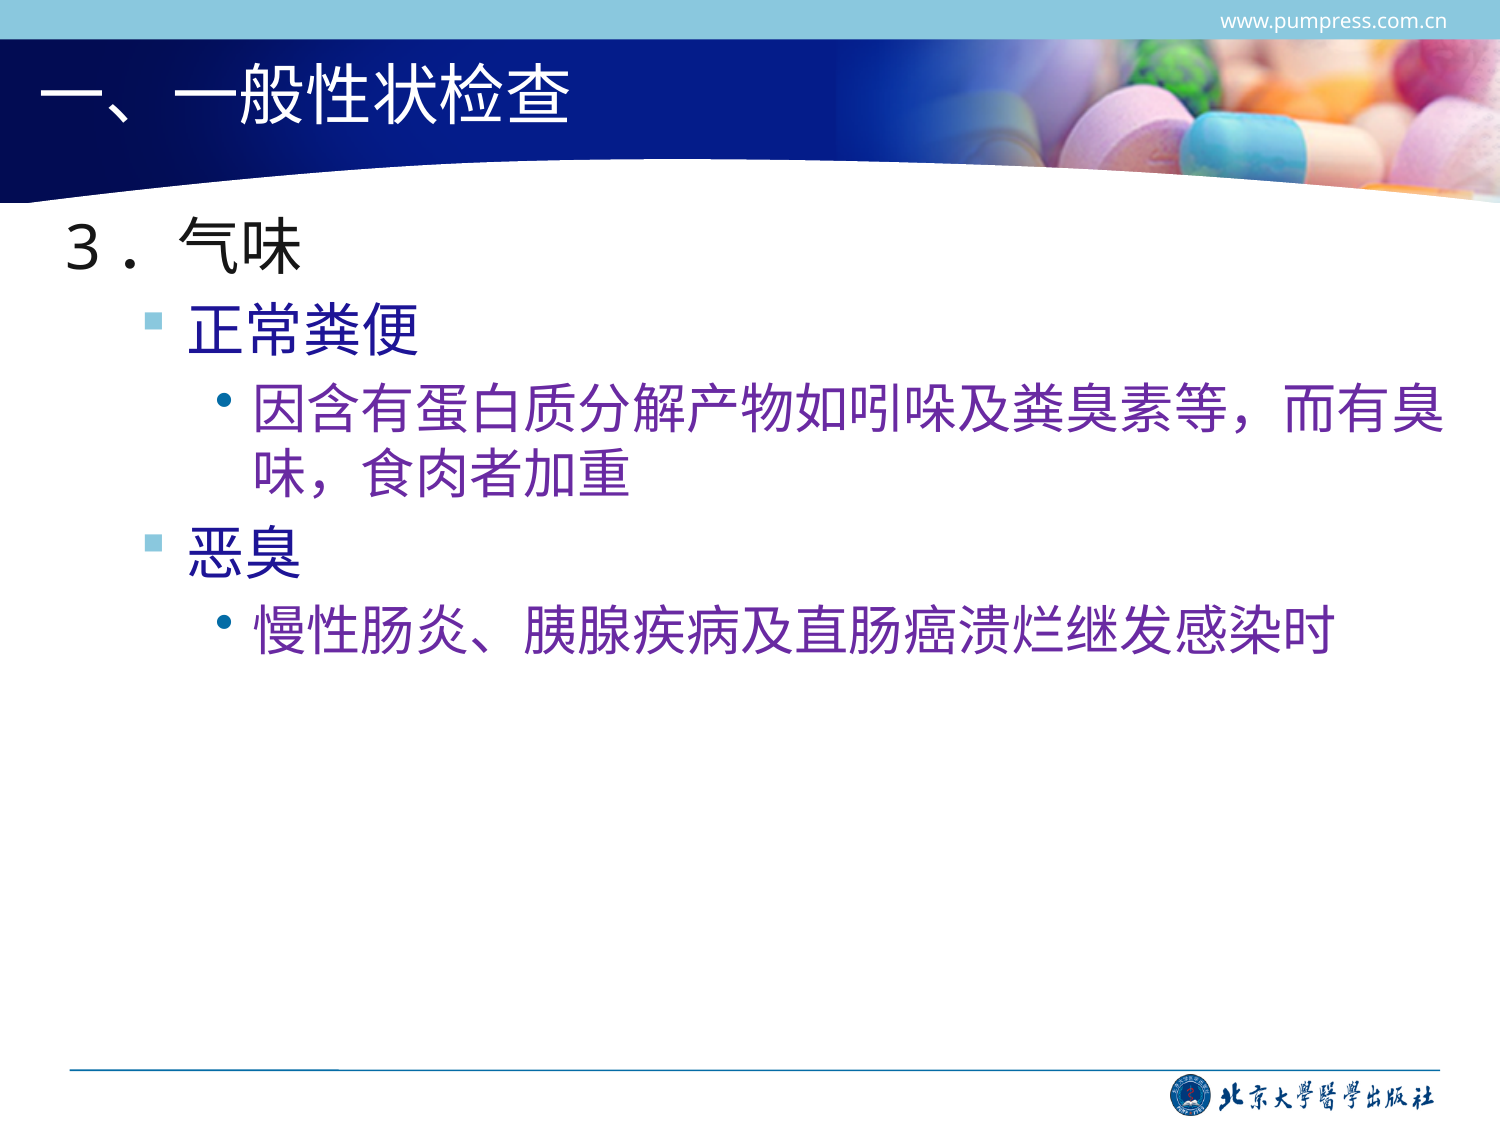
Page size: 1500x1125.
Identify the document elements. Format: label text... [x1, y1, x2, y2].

slide_number www.pumpress.com.cn [1024, 0, 1463, 38]
list 3．气味 正常粪便 因含有蛋白质分解产物如吲哚及粪臭素等，而有臭味，食肉者加重 恶臭 慢性肠炎、胰腺疾病及直肠癌溃烂继发感染时 [49, 198, 1463, 1026]
picture [0, 40, 1500, 203]
picture [1170, 1074, 1436, 1118]
title 一、一般性状检查 [23, 46, 1349, 140]
